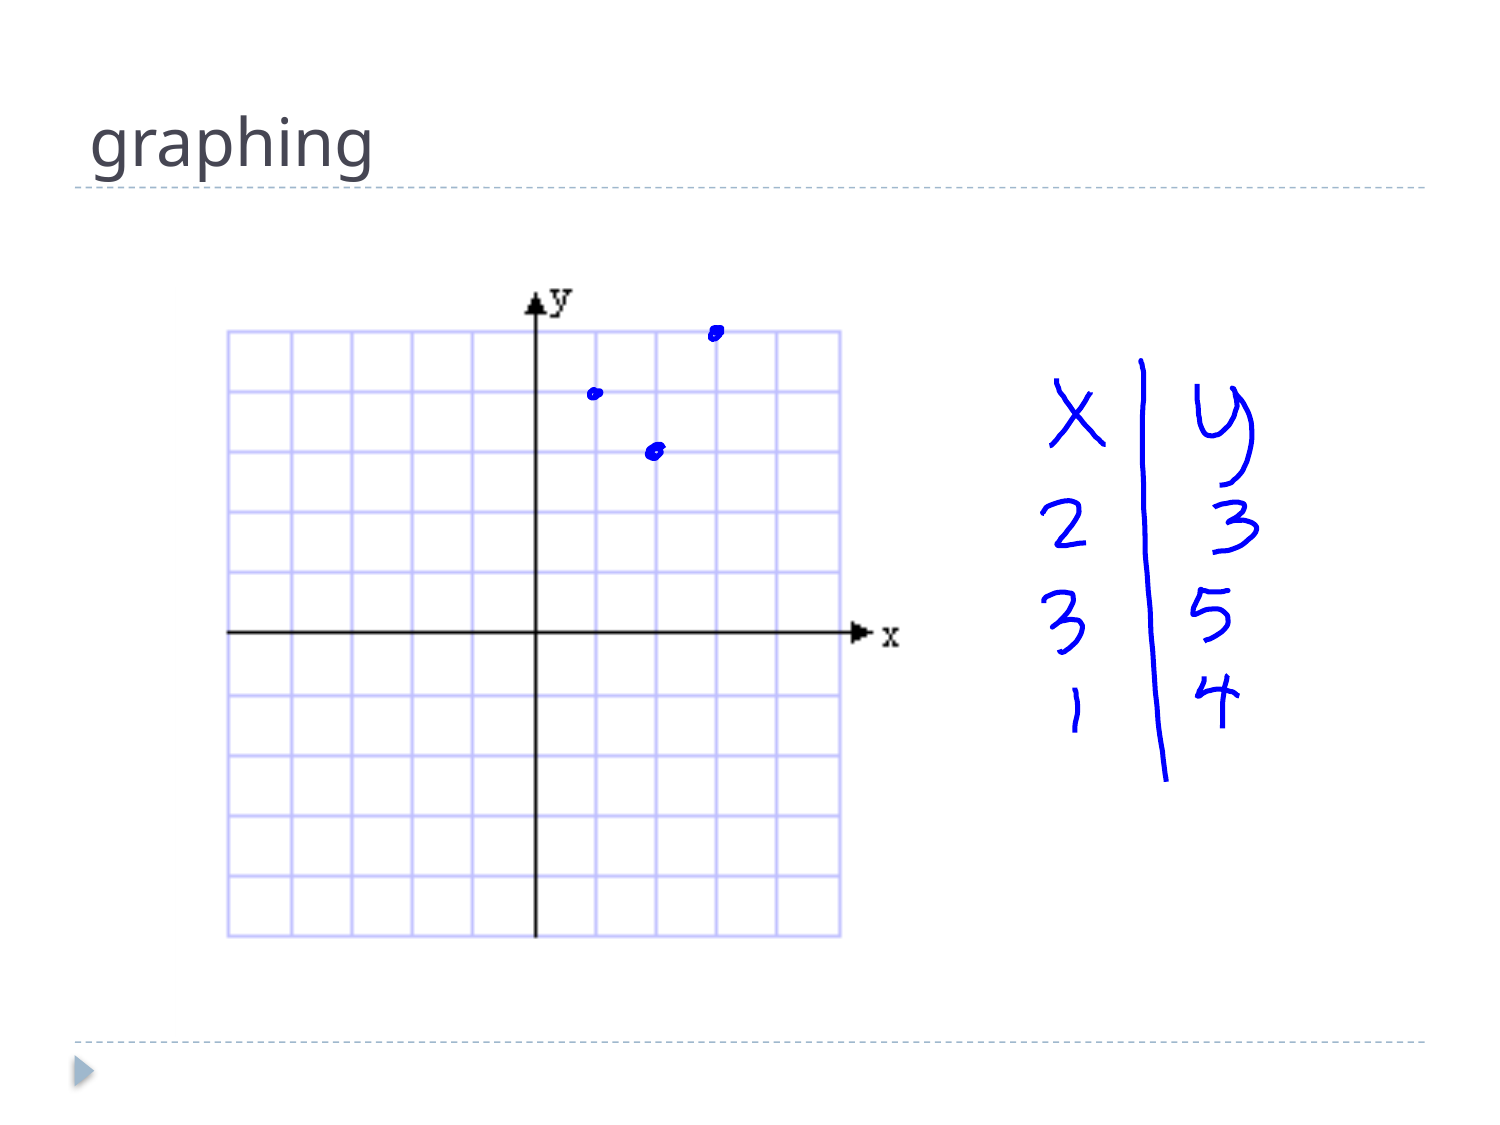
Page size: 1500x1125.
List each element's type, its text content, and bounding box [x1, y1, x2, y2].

title graphing [75, 24, 1425, 188]
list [174, 287, 906, 1038]
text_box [589, 327, 1258, 783]
